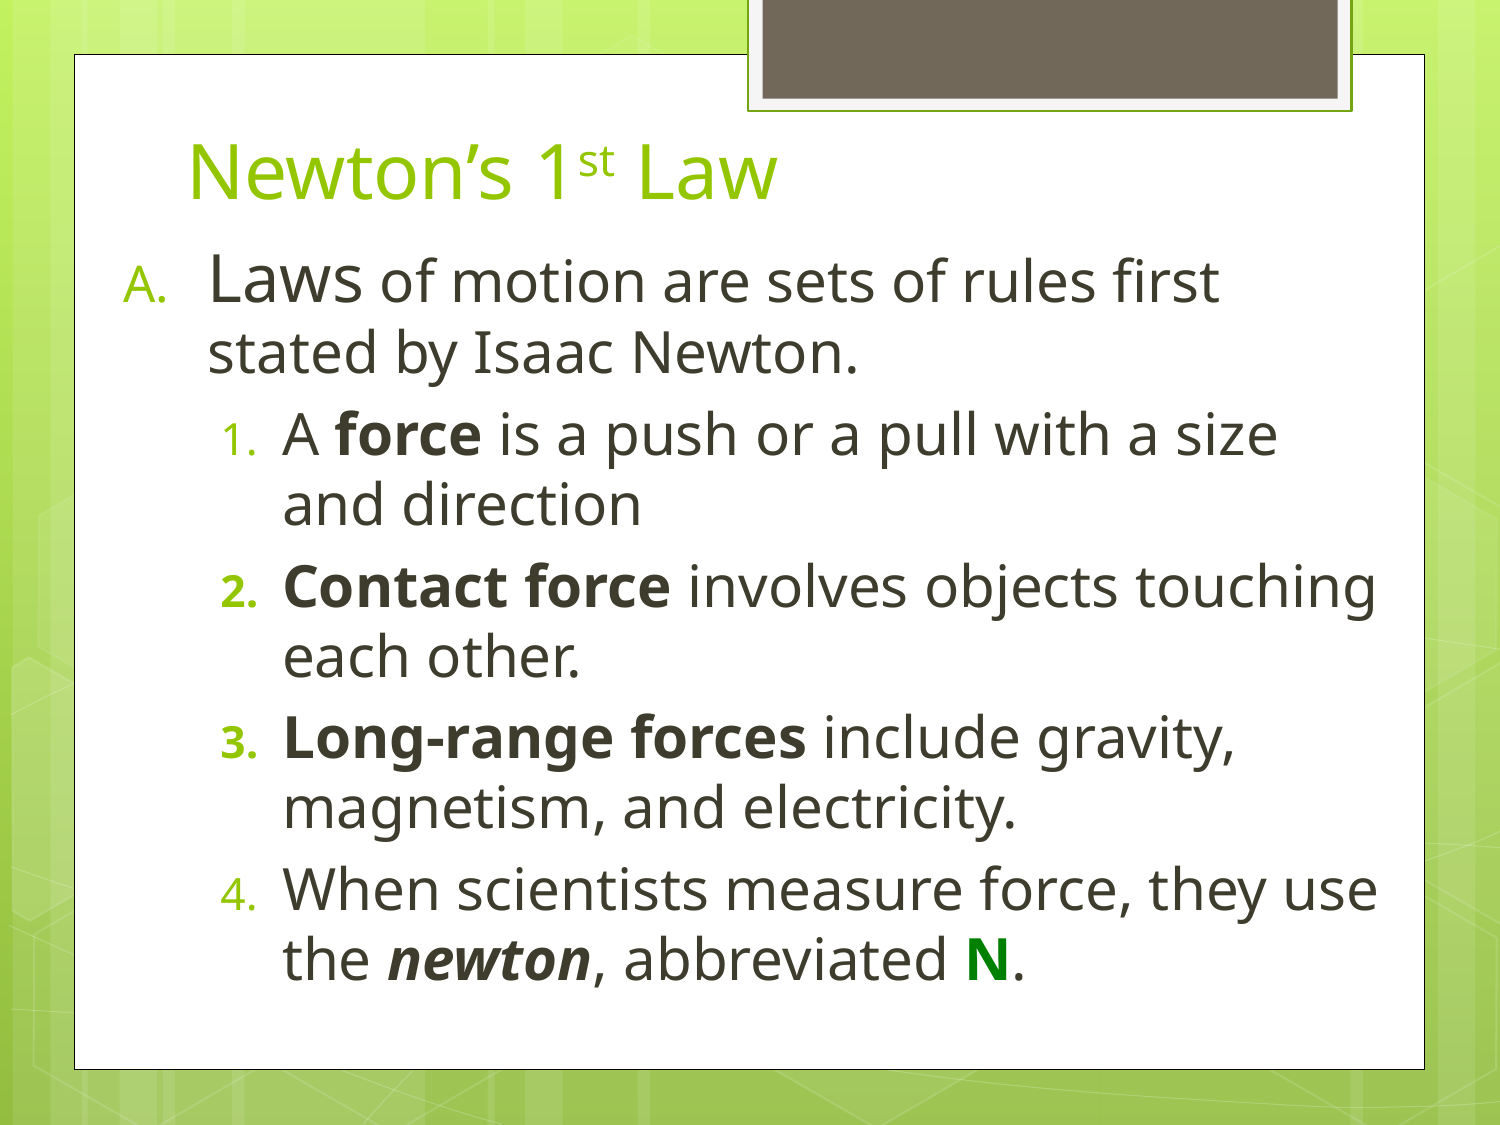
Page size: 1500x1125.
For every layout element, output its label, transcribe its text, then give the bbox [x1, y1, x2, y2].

list Laws of motion are sets of rules first stated by Isaac Newton. A force is a push or a pull with a size and direction Contact force involves objects touching each other. Long-range forces include gravity, magnetism, and electricity. When scientists measure force, they use the newton, abbreviated N. [96, 228, 1406, 1022]
title Newton’s 1st Law [171, 114, 1324, 223]
